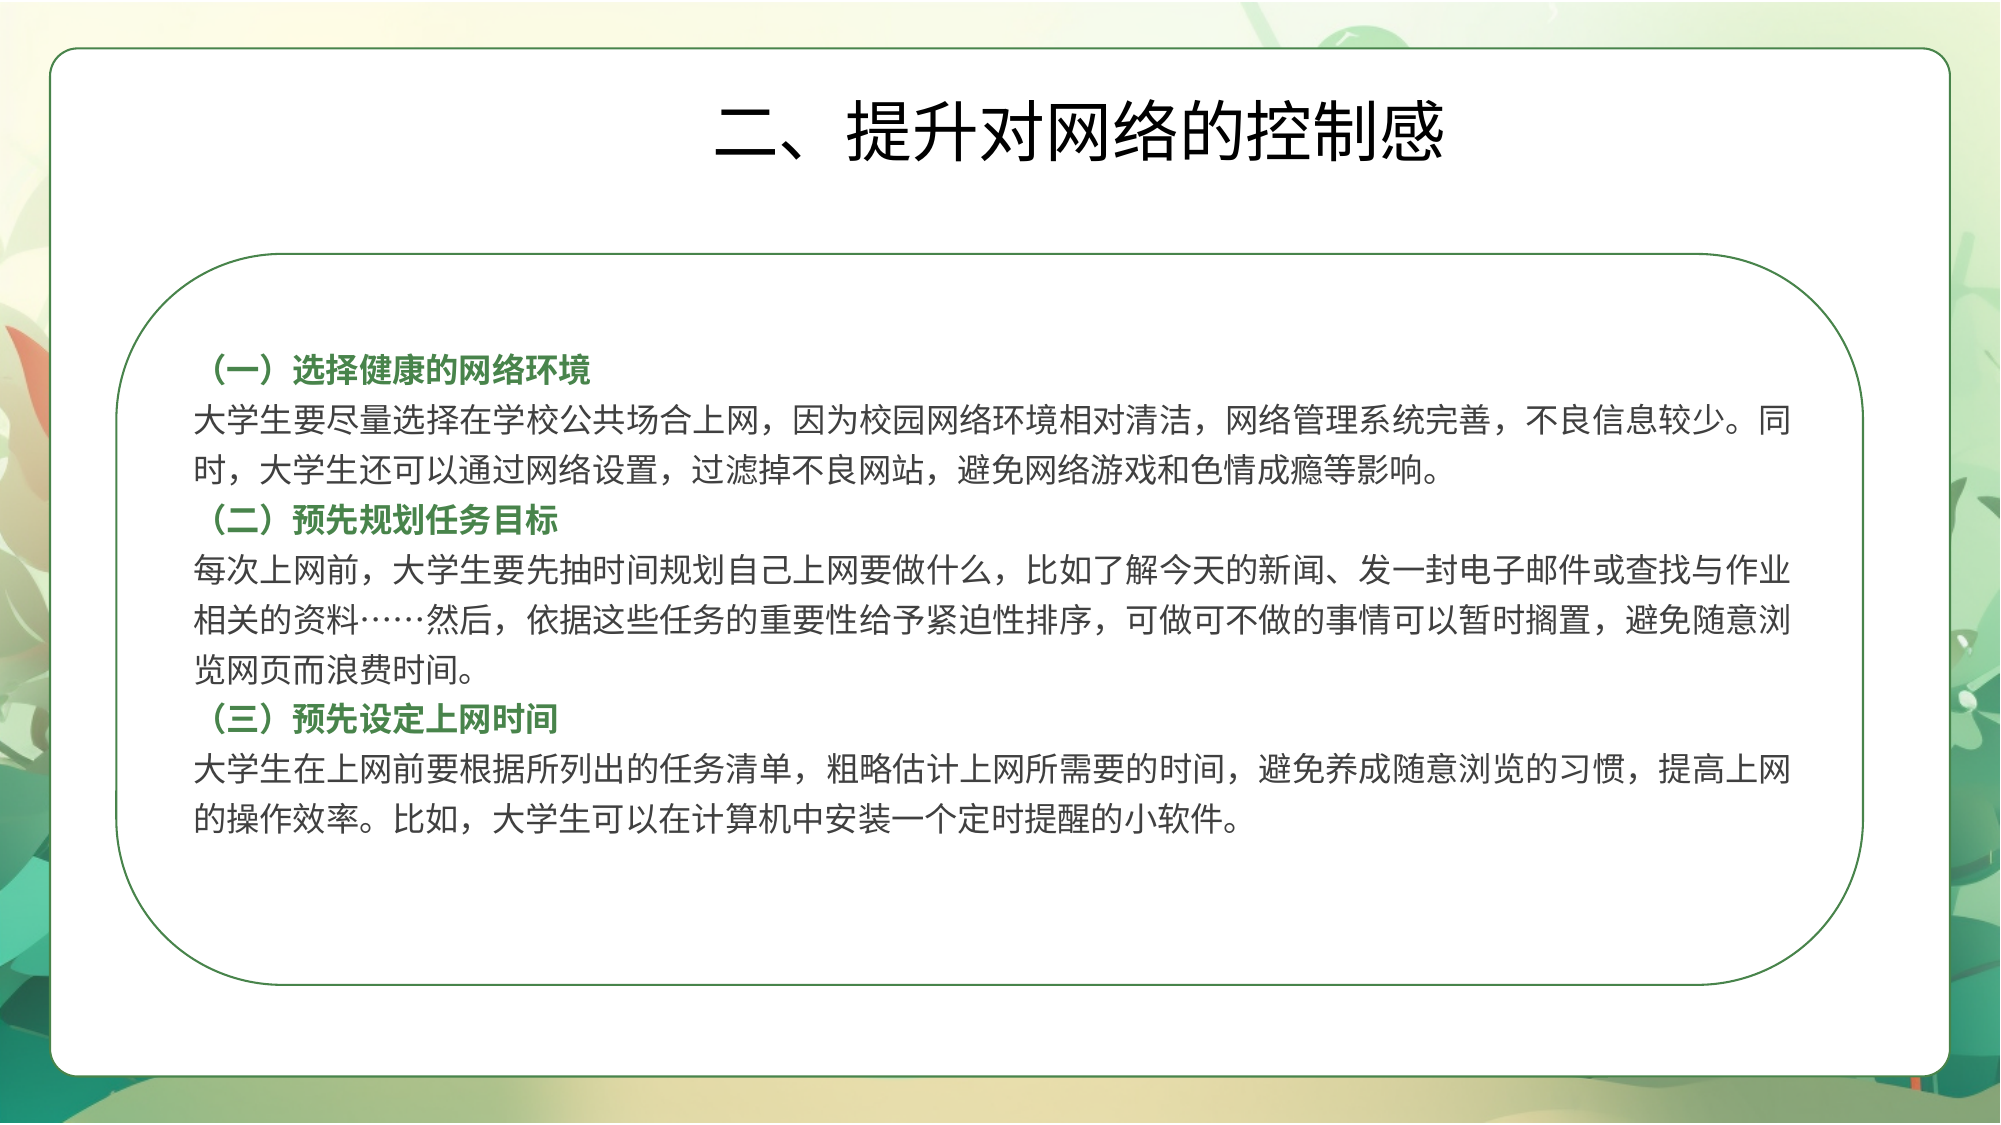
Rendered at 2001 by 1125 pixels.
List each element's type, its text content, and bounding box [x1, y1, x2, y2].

text_box [115, 252, 1865, 986]
picture [0, 2, 2000, 1123]
text_box 二、提升对网络的控制感 [459, 82, 1700, 177]
